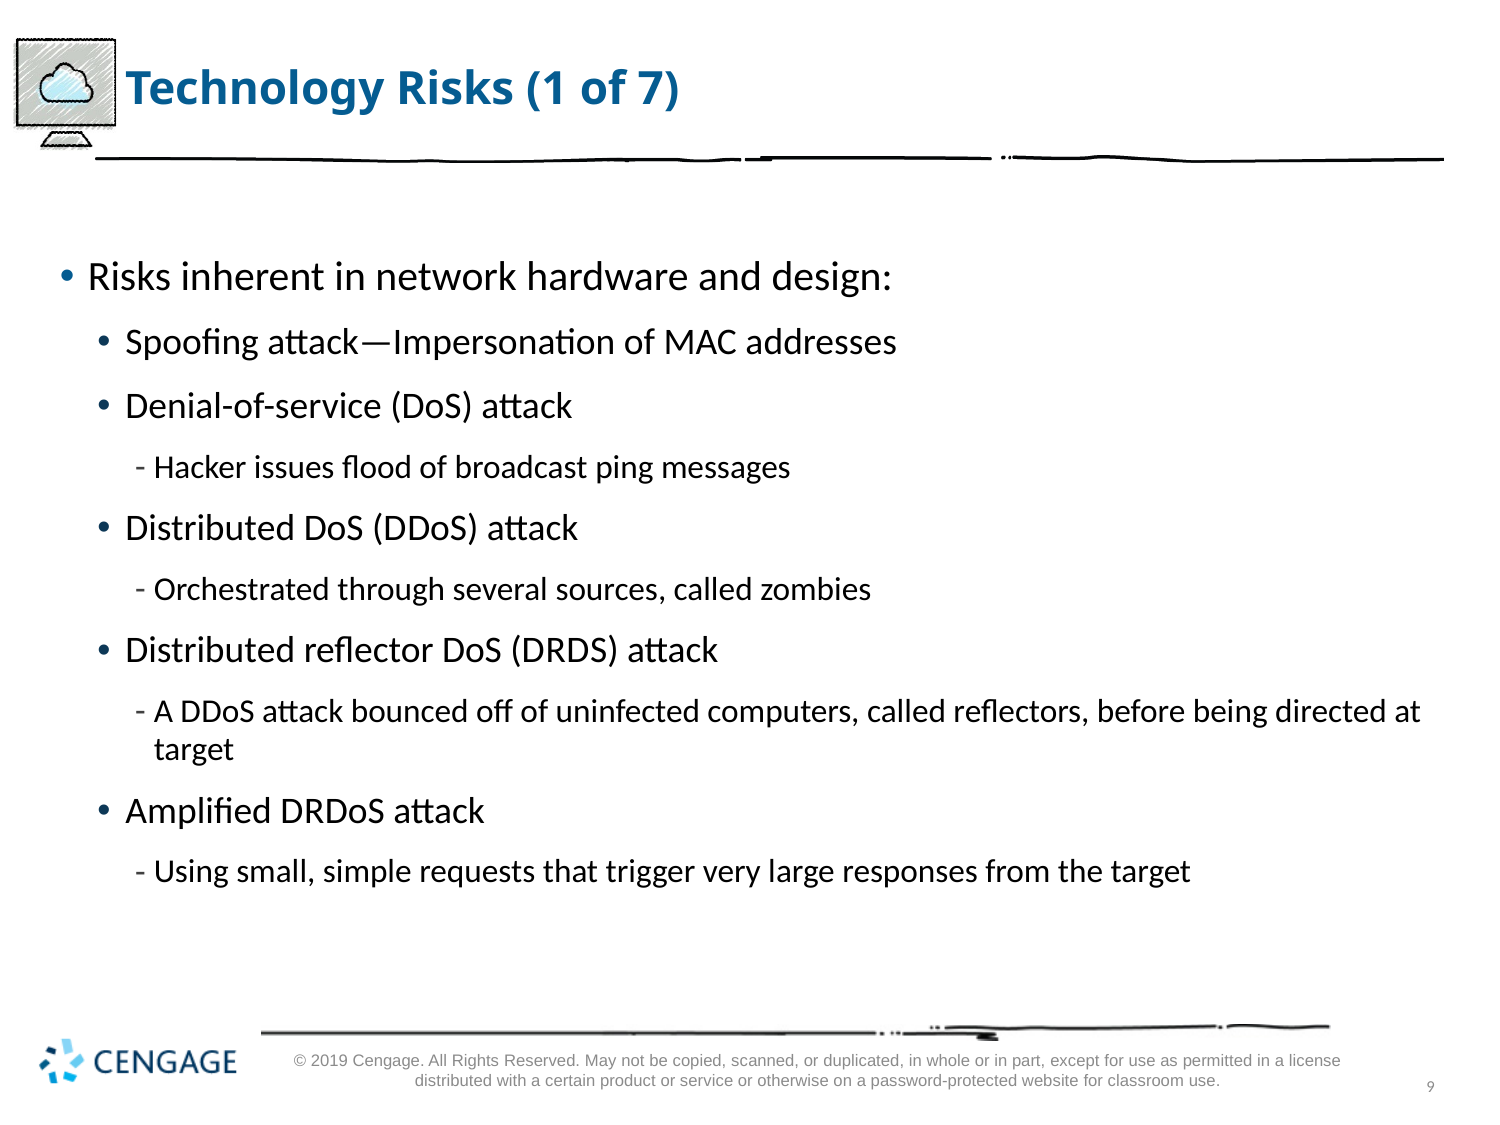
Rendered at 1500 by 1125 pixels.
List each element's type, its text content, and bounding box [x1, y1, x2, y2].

picture [13, 36, 117, 151]
list Risks inherent in network hardware and design: Spoofing attack—Impersonation of MAC addresses Denial-of-service (DoS) attack Hacker issues flood of broadcast ping messages Distributed DoS (D DoS) attack Orchestrated through several sources, called zombies Distributed reflector DoS (D R D S) attack A D DoS attack bounced off of uninfected computers, called reflectors, before being directed at target Amplified D R DoS attack Using small, simple requests that trigger very large responses from the target [59, 252, 1441, 898]
picture [19, 1025, 249, 1096]
picture [261, 1024, 1331, 1041]
picture [95, 155, 1444, 163]
title Technology Risks (1 of 7) [125, 66, 1442, 116]
footer © 2019 Cengage. All Rights Reserved. May not be copied, scanned, or duplicated, in whole or in part, except for use as permitted in a license distributed with a certain product or service or otherwise on a password-protected website for classroom use. [262, 1050, 1375, 1091]
